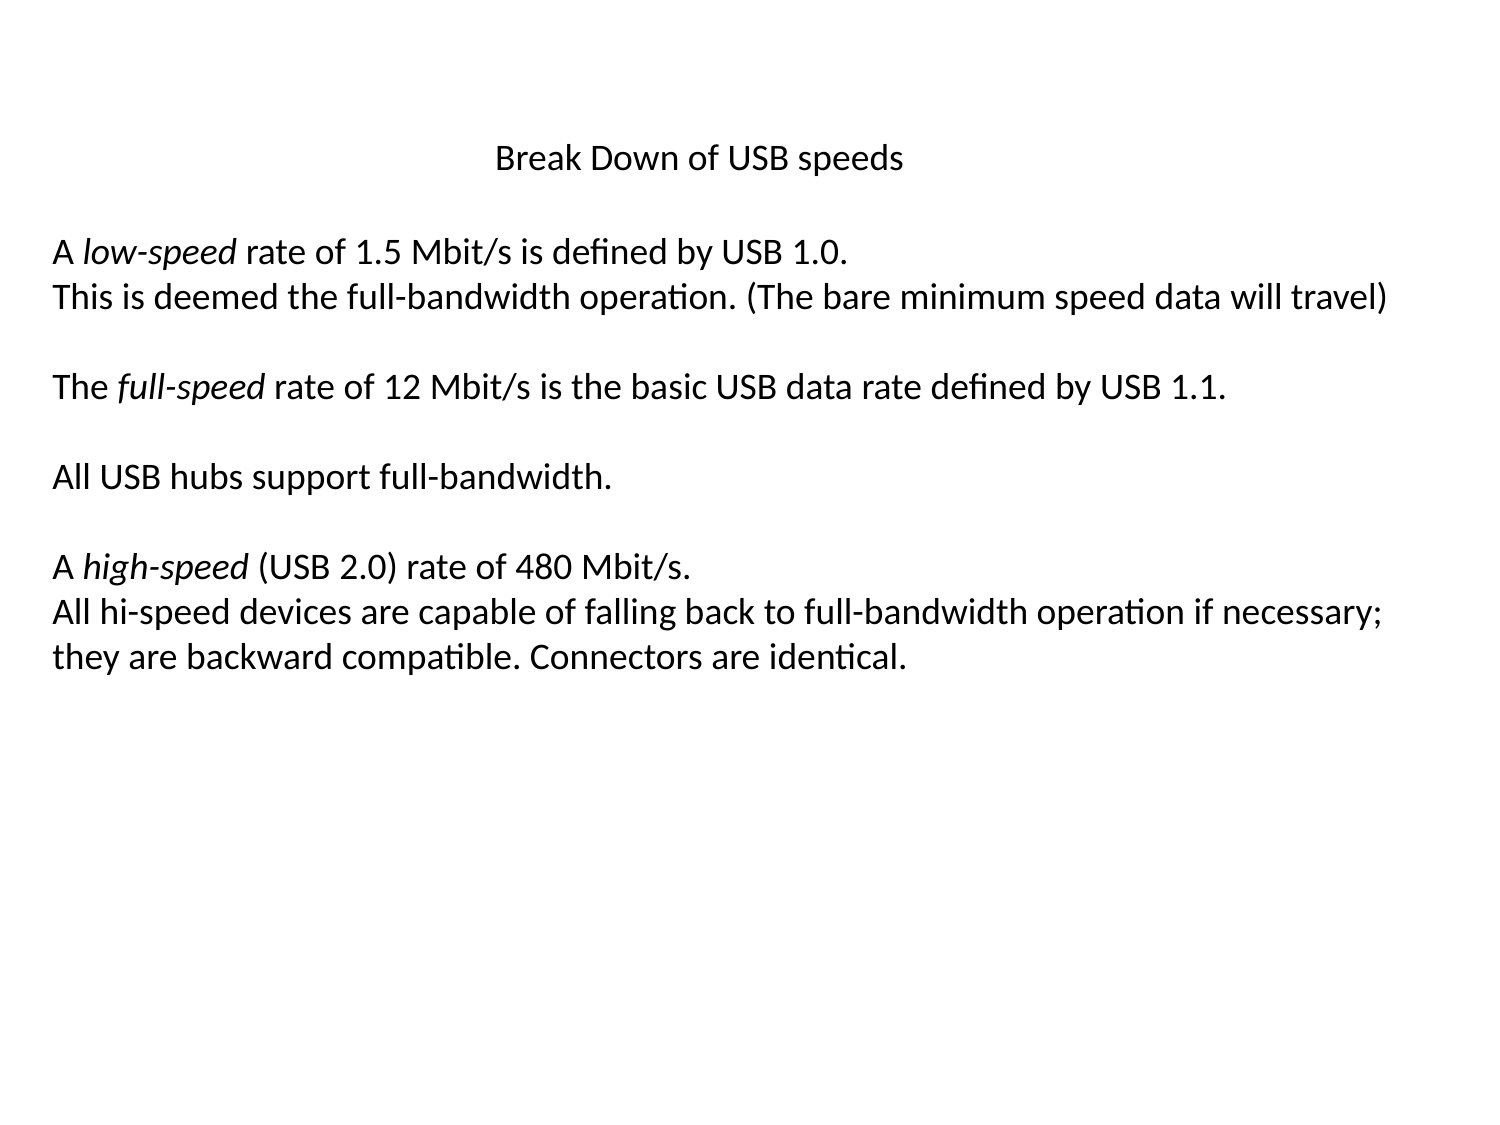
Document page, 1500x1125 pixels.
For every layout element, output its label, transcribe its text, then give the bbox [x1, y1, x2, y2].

text_box Break Down of USB speeds [480, 125, 920, 186]
text_box A low-speed rate of 1.5 Mbit/s is defined by USB 1.0. This is deemed the full-bandwidth operation. (The bare minimum speed data will travel) The full-speed rate of 12 Mbit/s is the basic USB data rate defined by USB 1.1. All USB hubs support full-bandwidth. A high-speed (USB 2.0) rate of 480 Mbit/s. All hi-speed devices are capable of falling back to full-bandwidth operation if necessary; they are backward compatible. Connectors are identical. [37, 219, 1408, 685]
